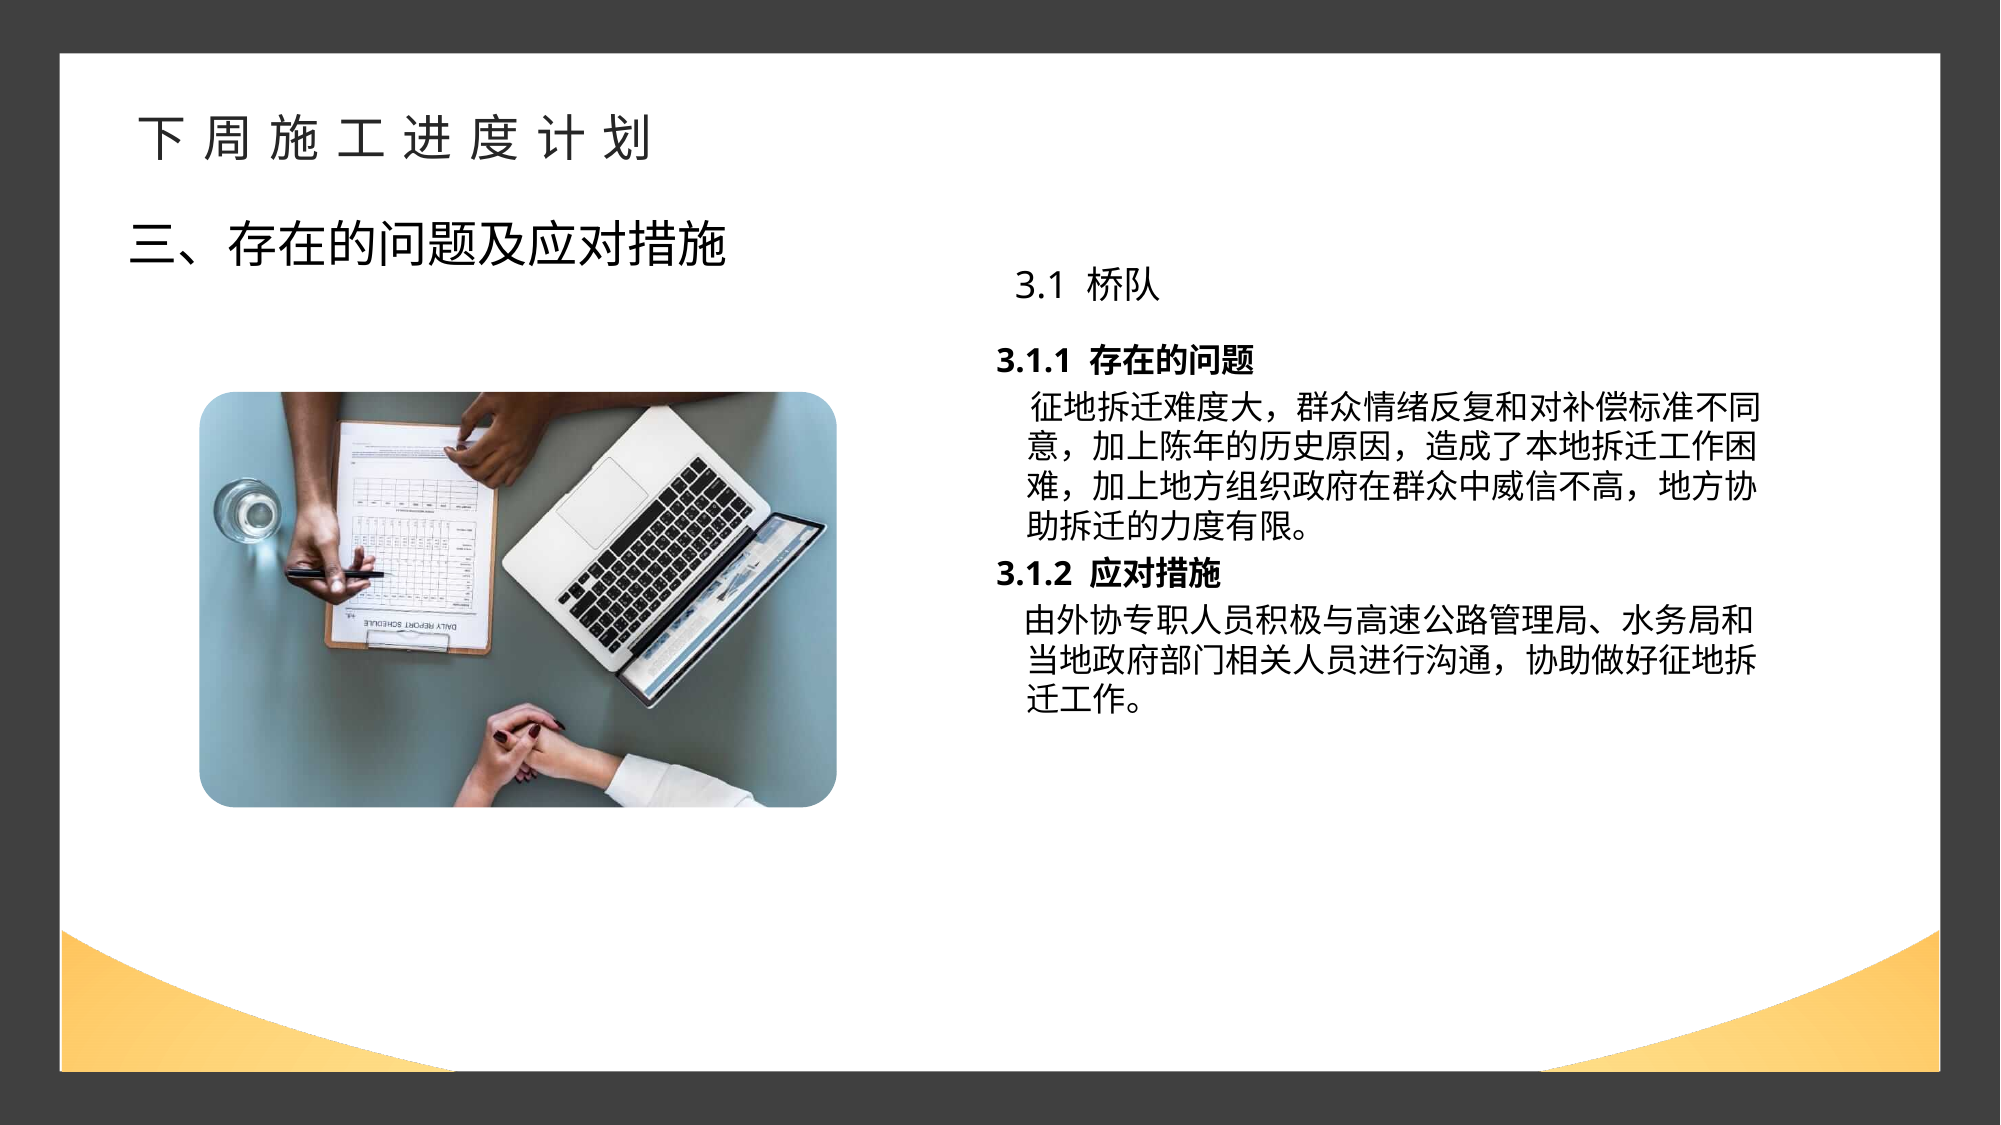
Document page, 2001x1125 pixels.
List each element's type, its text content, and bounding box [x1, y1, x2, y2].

text_box 3.1 桥队 [999, 253, 1177, 358]
text_box 3.1.1 存在的问题 征地拆迁难度大，群众情绪反复和对补偿标准不同意，加上陈年的历史原因，造成了本地拆迁工作困难，加上地方组织政府在群众中威信不高，地方协助拆迁的力度有限。 3.1.2 应对措施 由外协专职人员积极与高速公路管理局、水务局和当地政府部门相关人员进行沟通，协助做好征地拆迁工作。 [955, 331, 1795, 935]
title 三、存在的问题及应对措施 [112, 211, 1000, 295]
picture [0, 0, 2000, 1125]
text_box 下周施工进度计划 [121, 98, 1128, 174]
